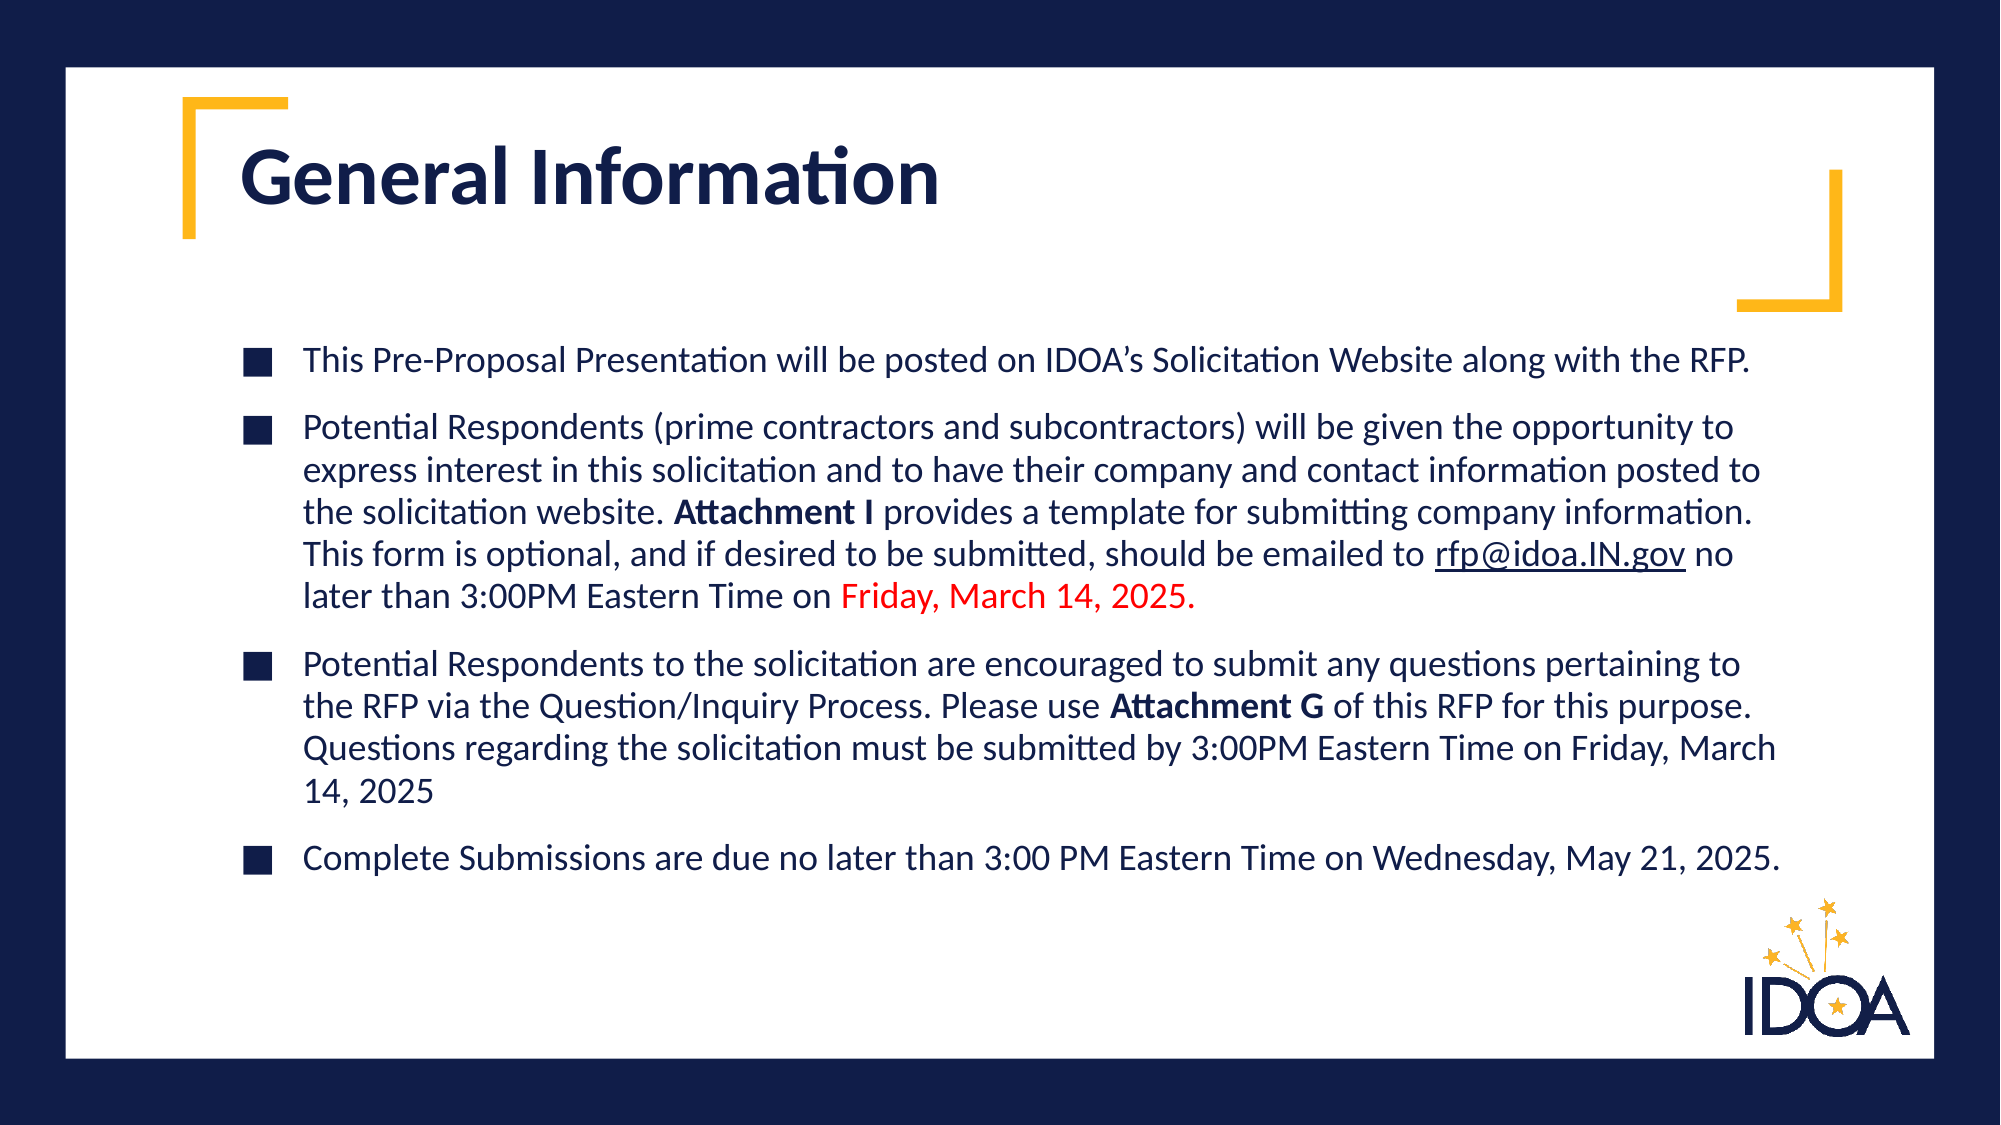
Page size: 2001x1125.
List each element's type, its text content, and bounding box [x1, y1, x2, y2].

picture [1702, 857, 1959, 1114]
list This Pre-Proposal Presentation will be posted on IDOA’s Solicitation Website along with the RFP. Potential Respondents (prime contractors and subcontractors) will be given the opportunity to express interest in this solicitation and to have their company and contact information posted to the solicitation website. Attachment I provides a template for submitting company information. This form is optional, and if desired to be submitted, should be emailed to rfp@idoa.IN.gov no later than 3:00PM Eastern Time on Friday, March 14, 2025. Potential Respondents to the solicitation are encouraged to submit any questions pertaining to the RFP via the Question/Inquiry Process. Please use Attachment G of this RFP for this purpose. Questions regarding the solicitation must be submitted by 3:00PM Eastern Time on Friday, March 14, 2025 Complete Submissions are due no later than 3:00 PM Eastern Time on Wednesday, May 21, 2025. [225, 331, 1800, 982]
title General Information [225, 125, 1800, 262]
